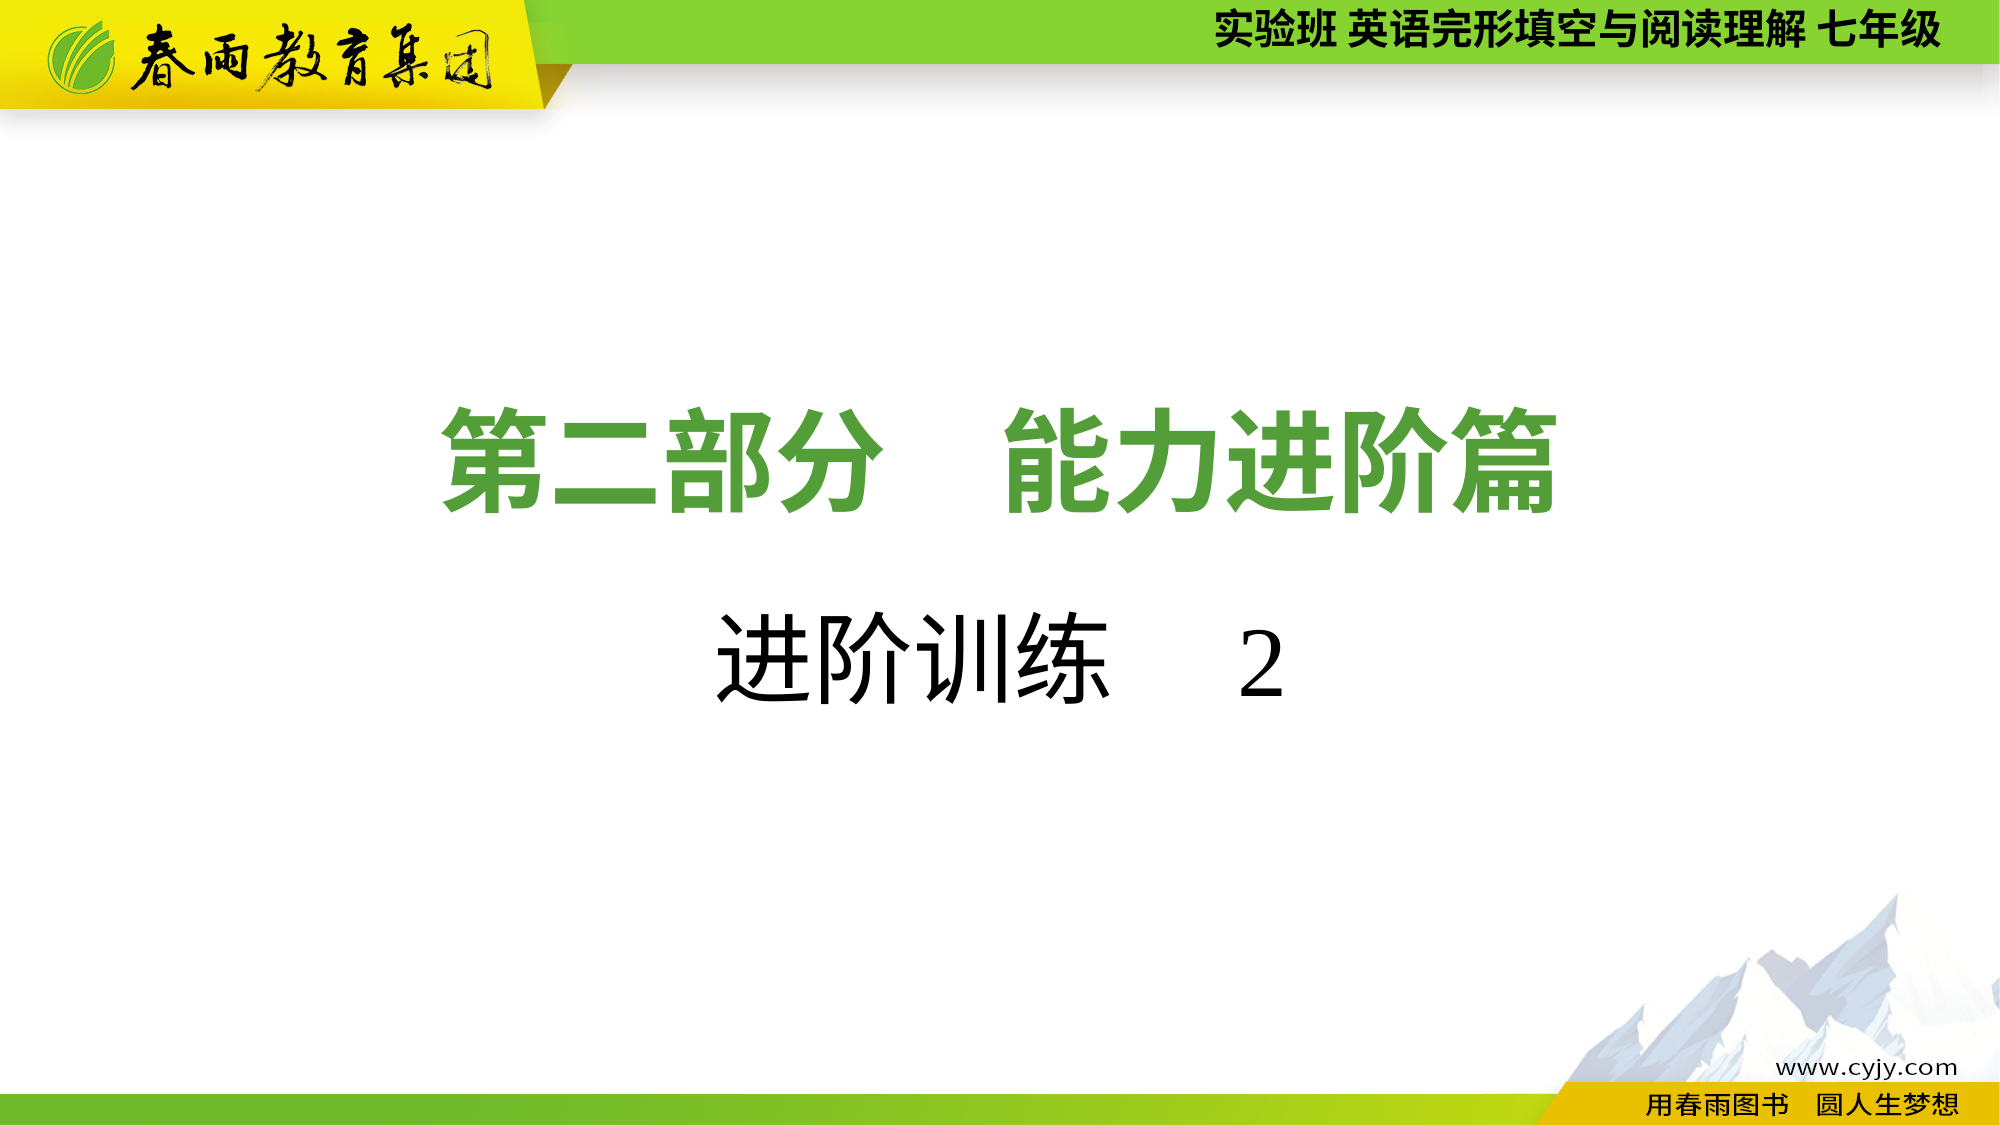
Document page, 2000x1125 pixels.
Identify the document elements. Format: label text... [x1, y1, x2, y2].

text_box 进阶训练 2 [54, 528, 1946, 724]
text_box 第二部分 能力进阶篇 [54, 316, 1946, 528]
picture [0, 0, 2000, 1125]
